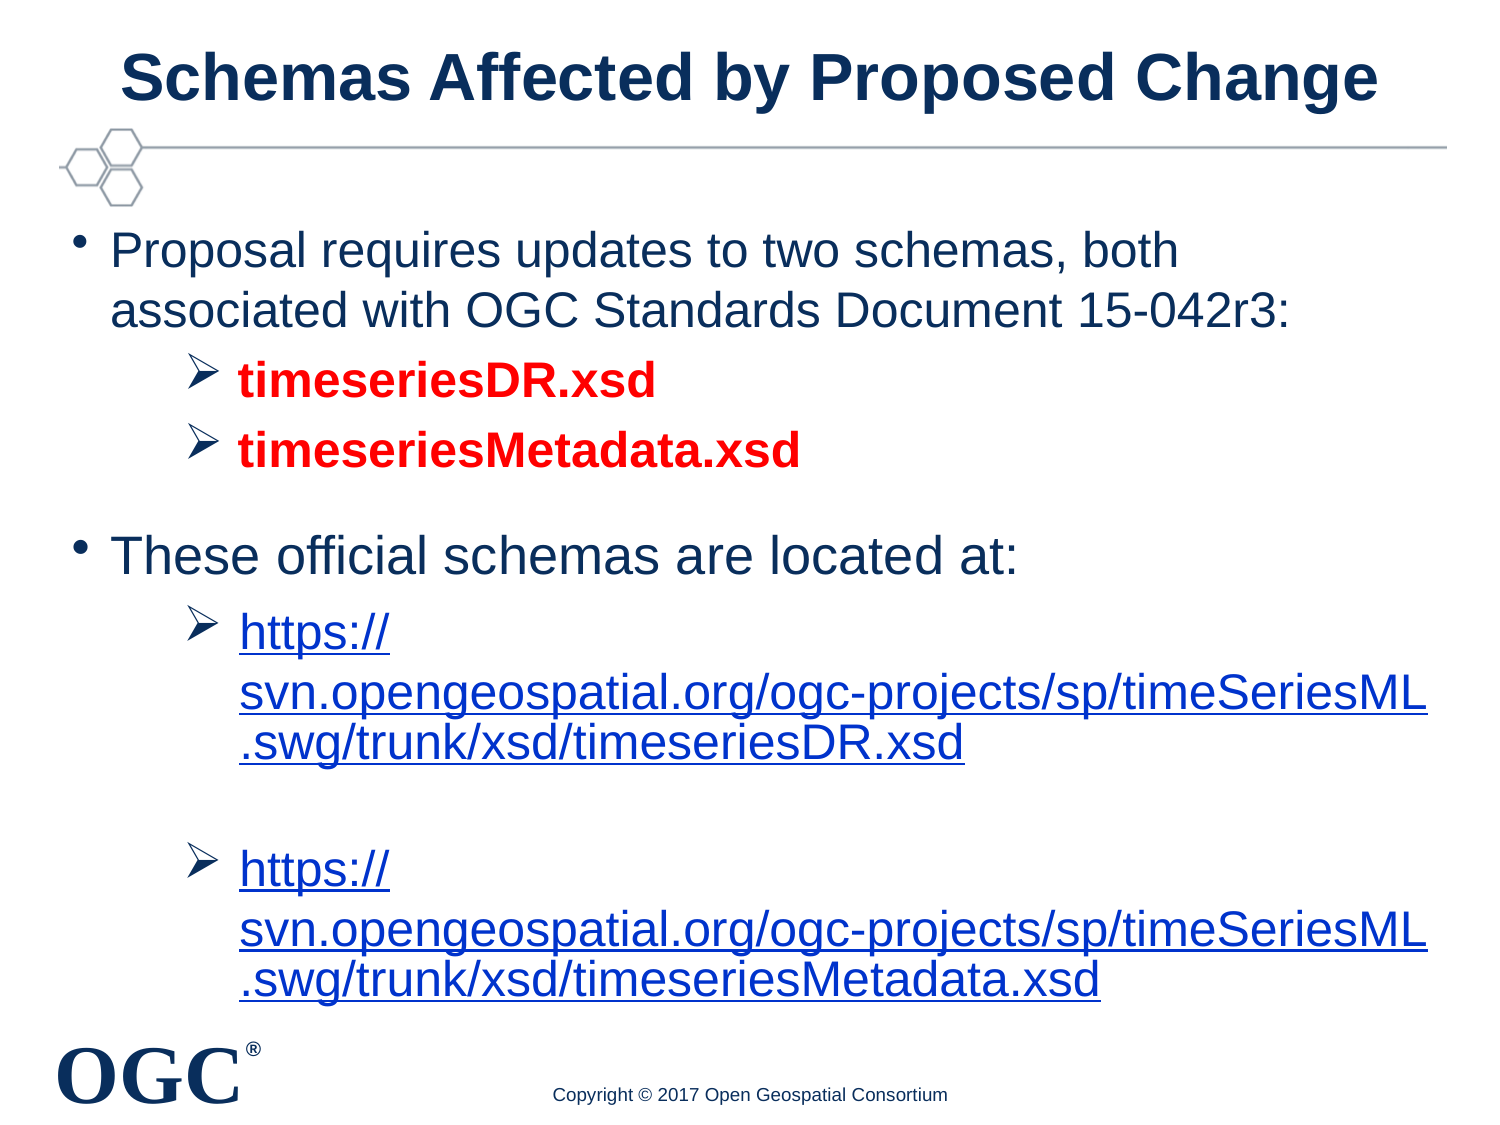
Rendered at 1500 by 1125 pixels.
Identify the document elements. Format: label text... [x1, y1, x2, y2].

picture [59, 136, 1447, 208]
list Proposal requires updates to two schemas, both associated with OGC Standards Document 15-042r3: timeseriesDR.xsd timeseriesMetadata.xsd These official schemas are located at: https://svn.opengeospatial.org/ogc-projects/sp/timeSeriesML.swg/trunk/xsd/timeseriesDR.xsd https://svn.opengeospatial.org/ogc-projects/sp/timeSeriesML.swg/trunk/xsd/timeseriesMetadata.xsd [56, 209, 1445, 1051]
title Schemas Affected by Proposed Change [37, 22, 1463, 136]
footer Copyright © 2017 Open Geospatial Consortium [487, 1074, 1013, 1113]
